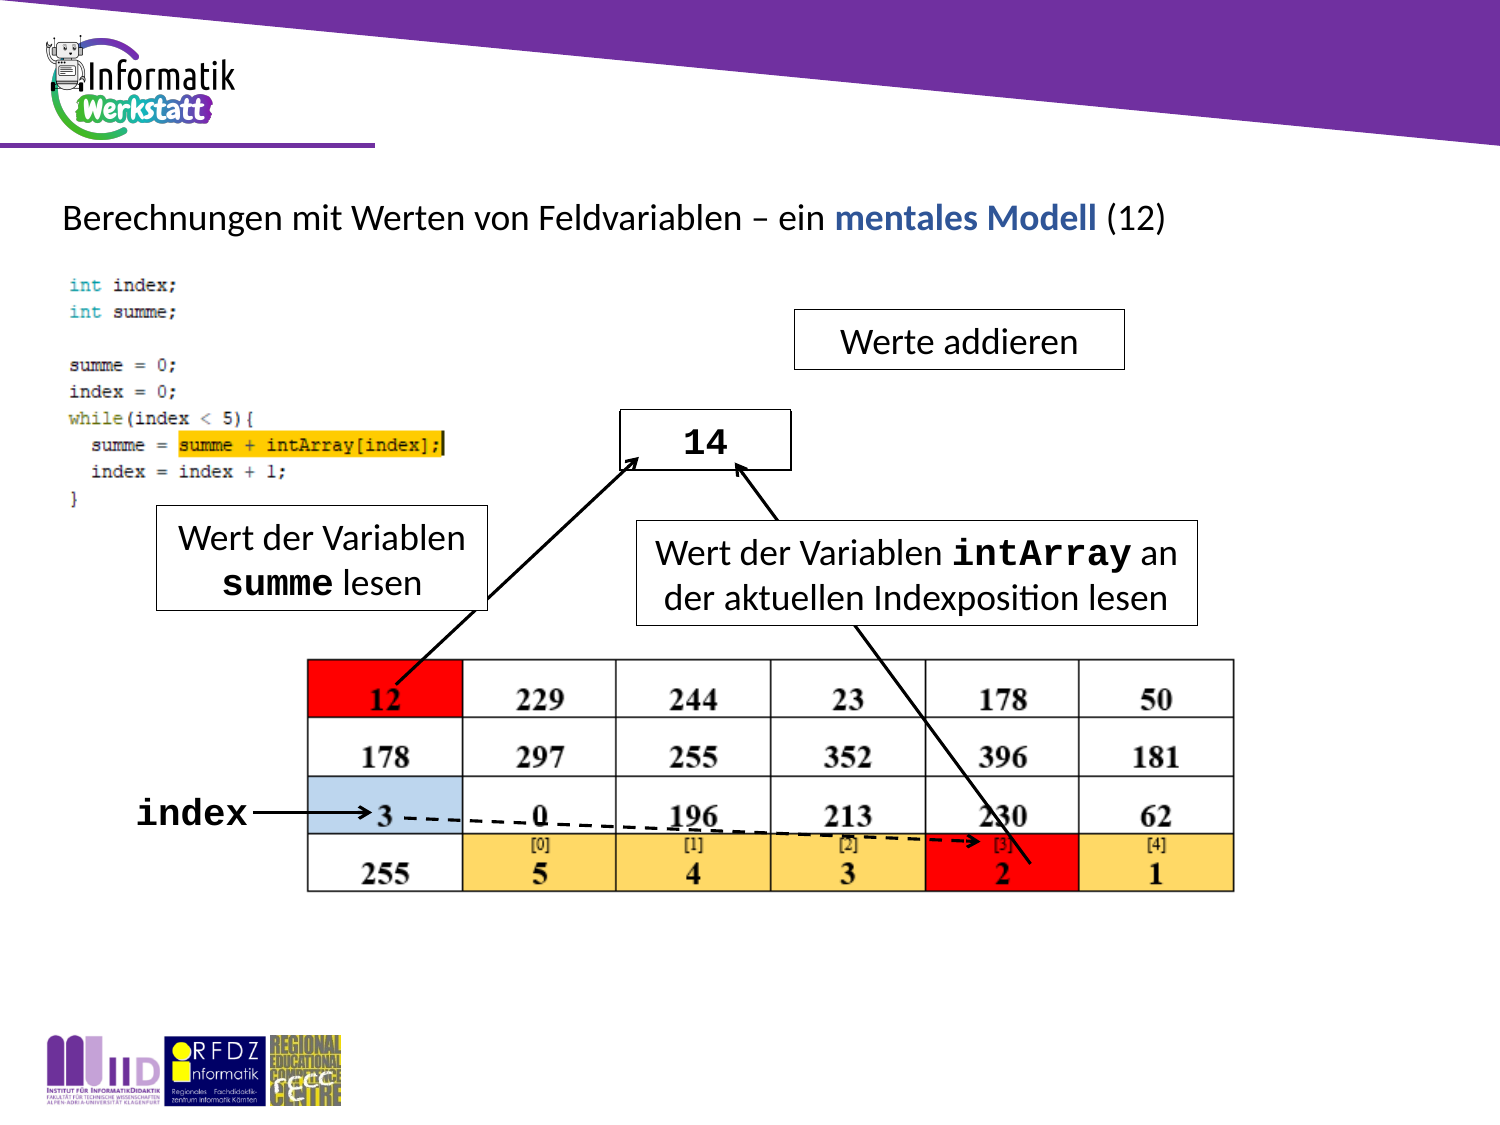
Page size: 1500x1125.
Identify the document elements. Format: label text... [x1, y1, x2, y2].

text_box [156, 456, 639, 685]
picture [298, 653, 1244, 900]
picture [66, 271, 462, 518]
text_box Berechnungen mit Werten von Feldvariablen – ein mentales Modell (12) [47, 185, 1252, 245]
text_box index [120, 780, 270, 841]
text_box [404, 817, 636, 842]
picture [46, 35, 235, 140]
picture [46, 1032, 341, 1113]
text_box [636, 462, 1198, 864]
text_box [622, 309, 1125, 462]
